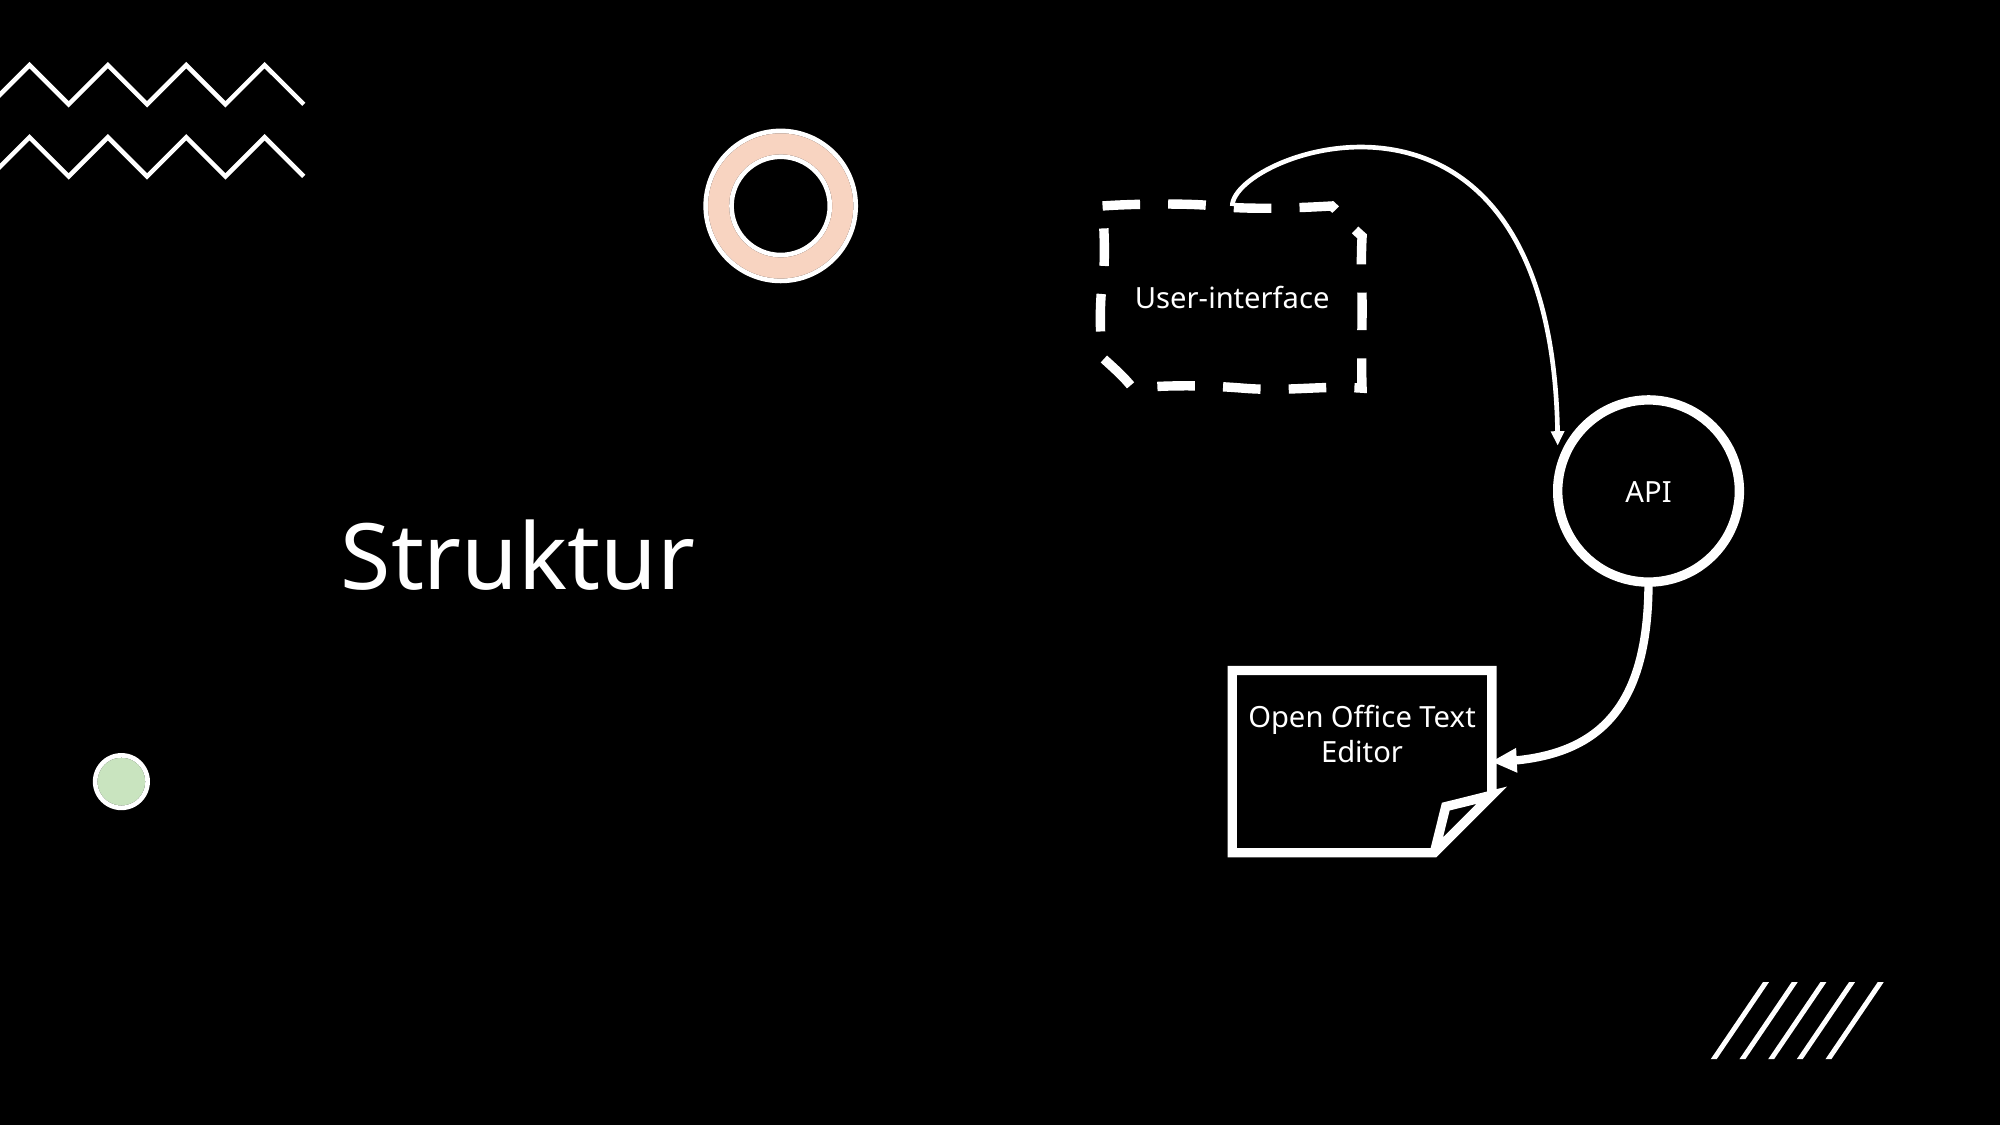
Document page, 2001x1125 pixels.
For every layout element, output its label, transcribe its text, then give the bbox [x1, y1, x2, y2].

text_box [93, 753, 150, 810]
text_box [1479, 592, 1661, 751]
title Struktur [180, 207, 856, 913]
text_box API [1556, 398, 1741, 584]
text_box [704, 129, 858, 220]
text_box Open Office Text Editor [1230, 668, 1497, 855]
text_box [0, 61, 306, 181]
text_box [1361, 296, 1559, 446]
text_box [0, 0, 2000, 1125]
text_box User-interface [1098, 202, 1364, 391]
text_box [1710, 981, 1885, 1060]
